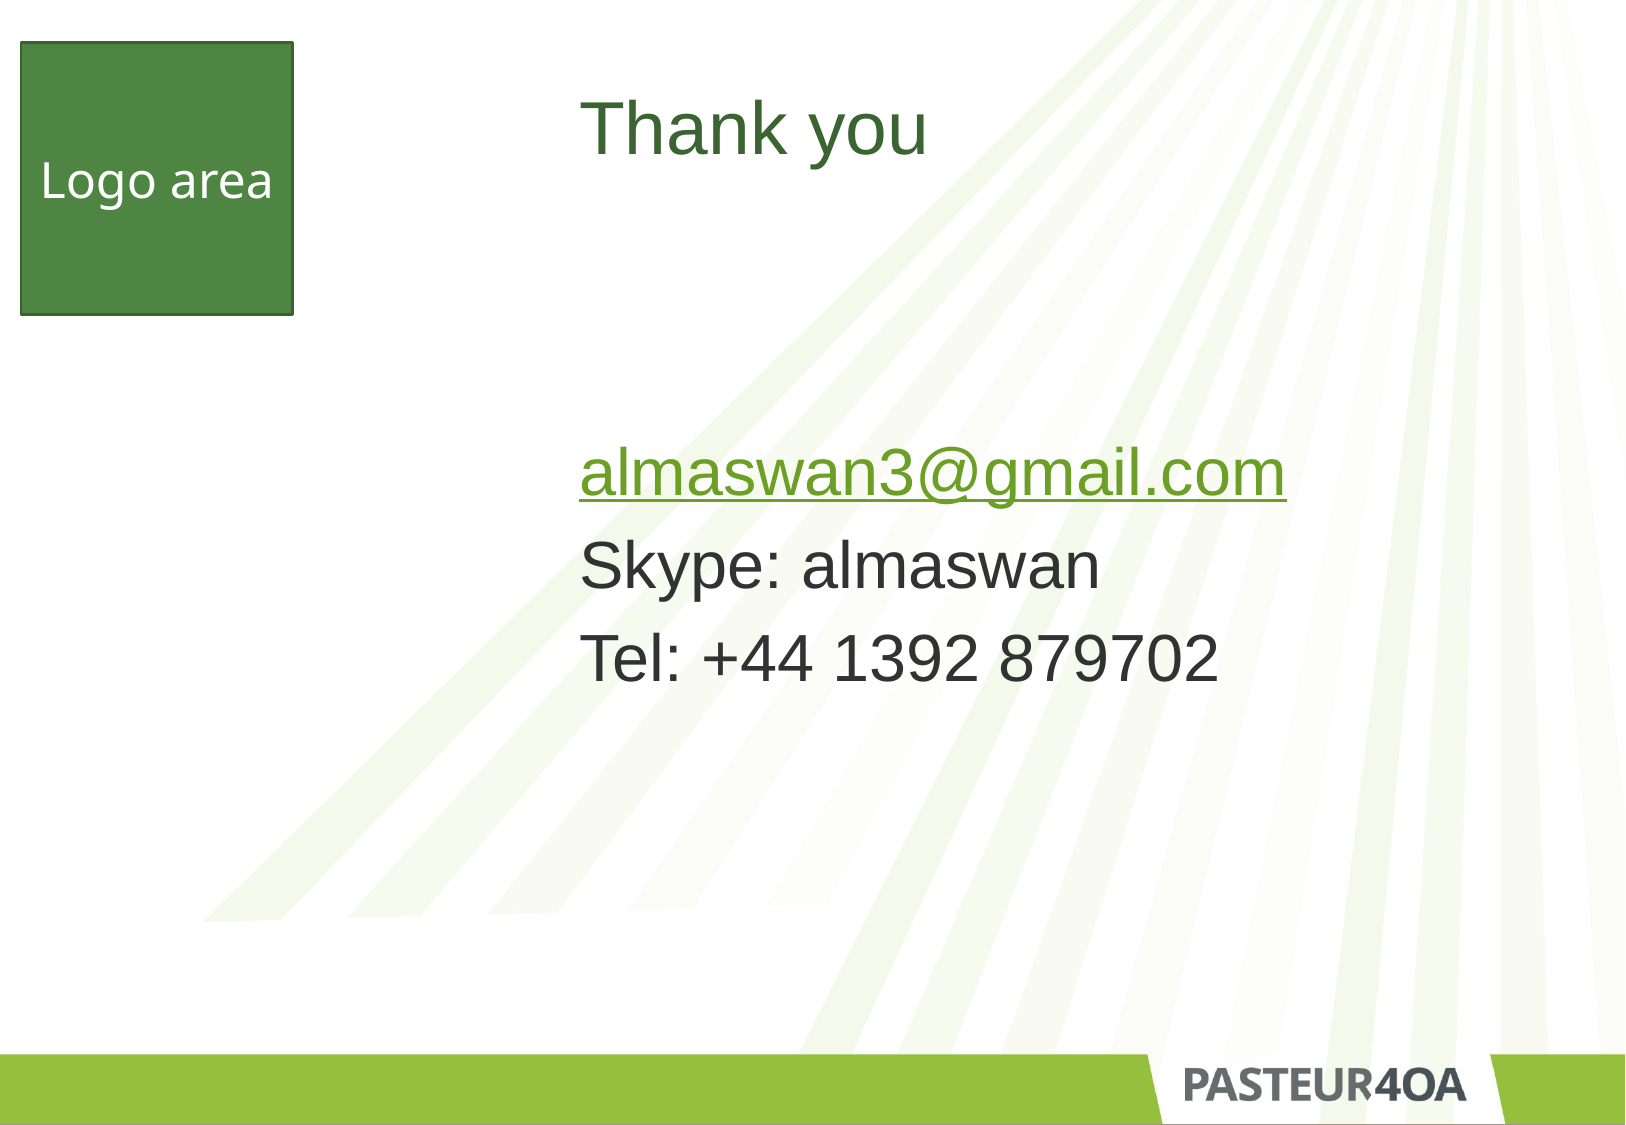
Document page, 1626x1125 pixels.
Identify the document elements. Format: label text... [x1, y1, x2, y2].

title Thank you [564, 42, 1567, 178]
text_box Logo area [20, 41, 294, 316]
picture [0, 0, 1625, 1124]
list almaswan3@gmail.com Skype: almaswan Tel: +44 1392 879702 [552, 420, 1569, 891]
